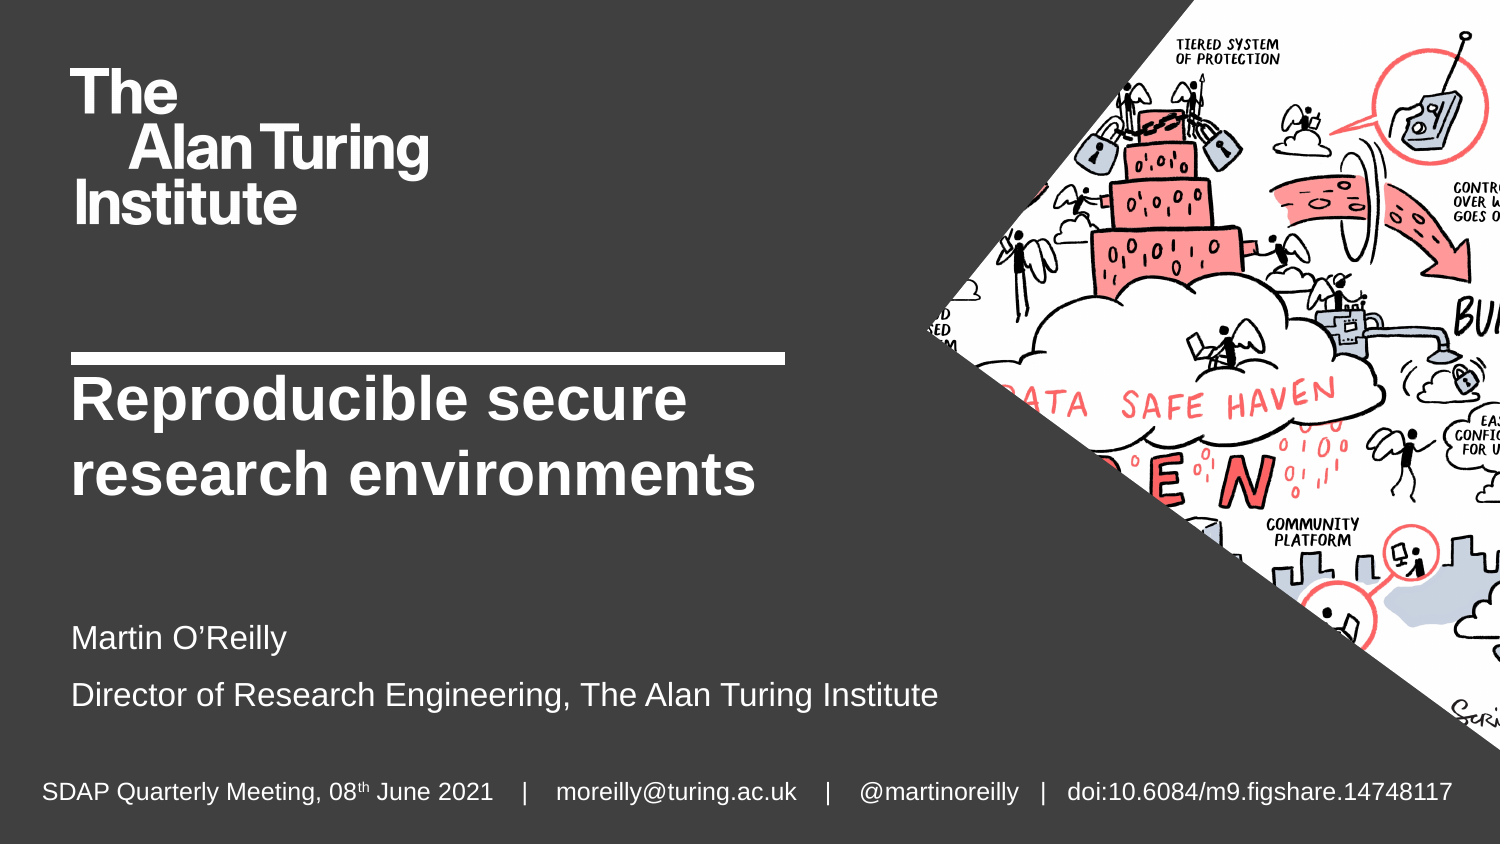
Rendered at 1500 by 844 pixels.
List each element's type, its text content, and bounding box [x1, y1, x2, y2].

title Reproducible secure research environments [70, 358, 785, 453]
picture [926, 0, 1500, 751]
text_box SDAP Quarterly Meeting, 08th June 2021 | moreilly@turing.ac.uk | @martinoreilly | doi:10.6084/m9.figshare.14748117 [27, 768, 1479, 813]
picture [70, 68, 428, 225]
list Martin O’Reilly Director of Research Engineering, The Alan Turing Institute [70, 616, 921, 733]
